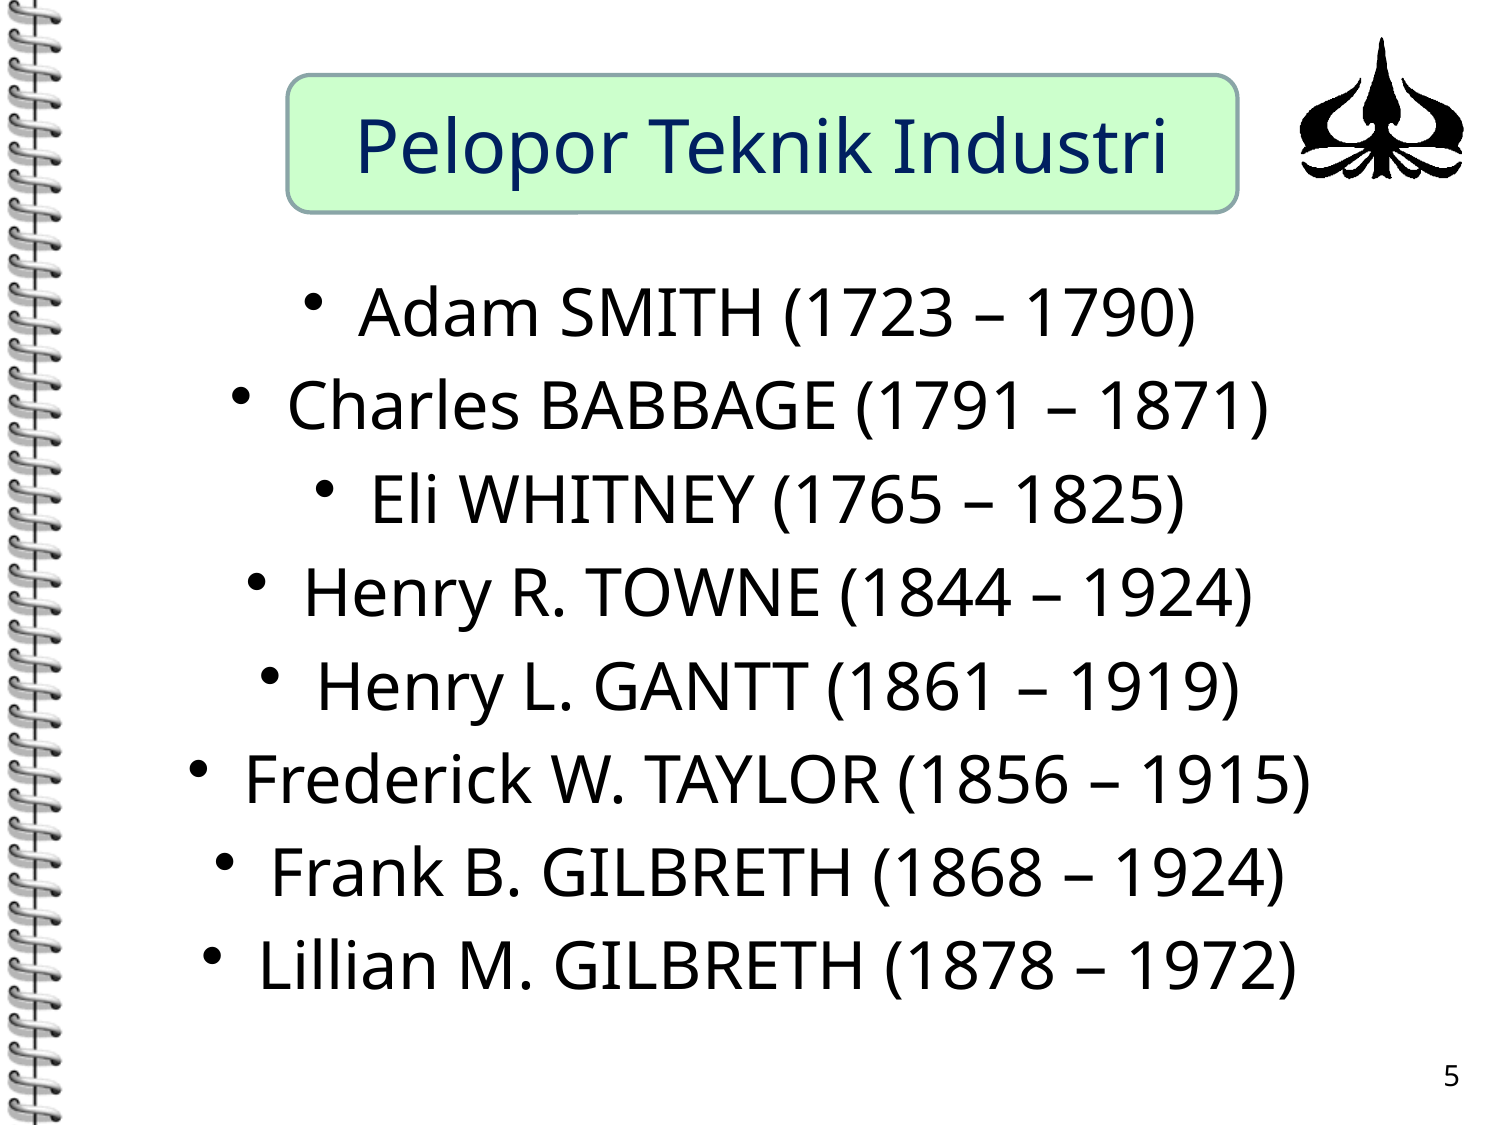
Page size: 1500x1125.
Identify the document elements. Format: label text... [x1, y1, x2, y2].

text_box Pelopor Teknik Industri [285, 72, 1240, 215]
list Adam SMITH (1723 – 1790) Charles BABBAGE (1791 – 1871) Eli WHITNEY (1765 – 1825) Henry R. TOWNE (1844 – 1924) Henry L. GANTT (1861 – 1919) Frederick W. TAYLOR (1856 – 1915) Frank B. GILBRETH (1868 – 1924) Lillian M. GILBRETH (1878 – 1972) [74, 262, 1426, 1006]
title [74, 44, 1426, 233]
picture [0, 0, 1500, 1125]
slide_number 5 [1124, 1049, 1476, 1091]
